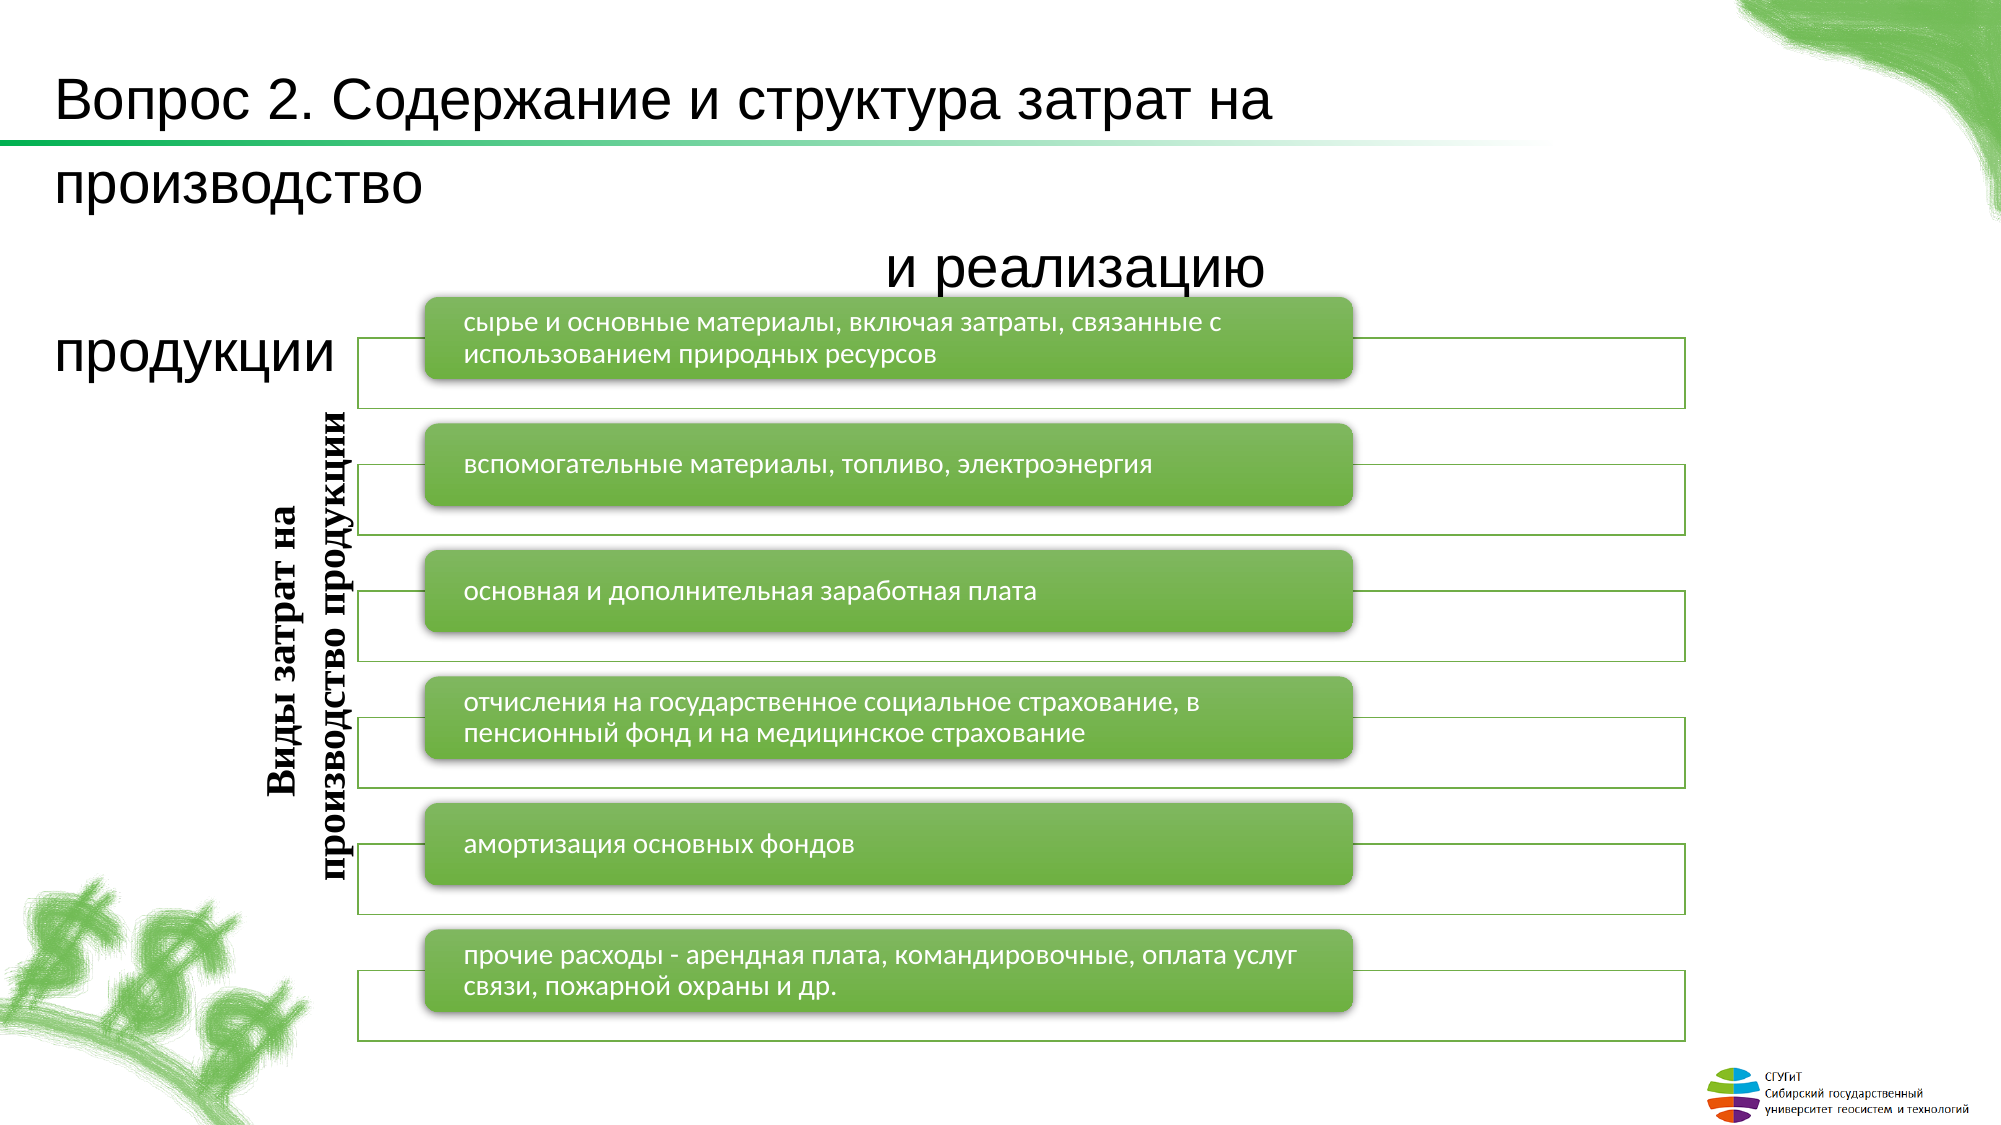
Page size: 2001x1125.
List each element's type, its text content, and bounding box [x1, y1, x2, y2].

picture [1706, 0, 2001, 248]
text_box [0, 140, 1553, 146]
text_box Вопрос 2. Содержание и структура затрат на производство и реализацию продукции [39, 146, 1532, 225]
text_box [357, 296, 1686, 1042]
picture [0, 856, 332, 1125]
text_box Виды затрат на производство продукции [245, 394, 352, 899]
text_box Вопрос 2. Содержание и структура затрат на производство и реализацию продукции [39, 39, 1532, 140]
picture [1706, 1064, 1970, 1125]
